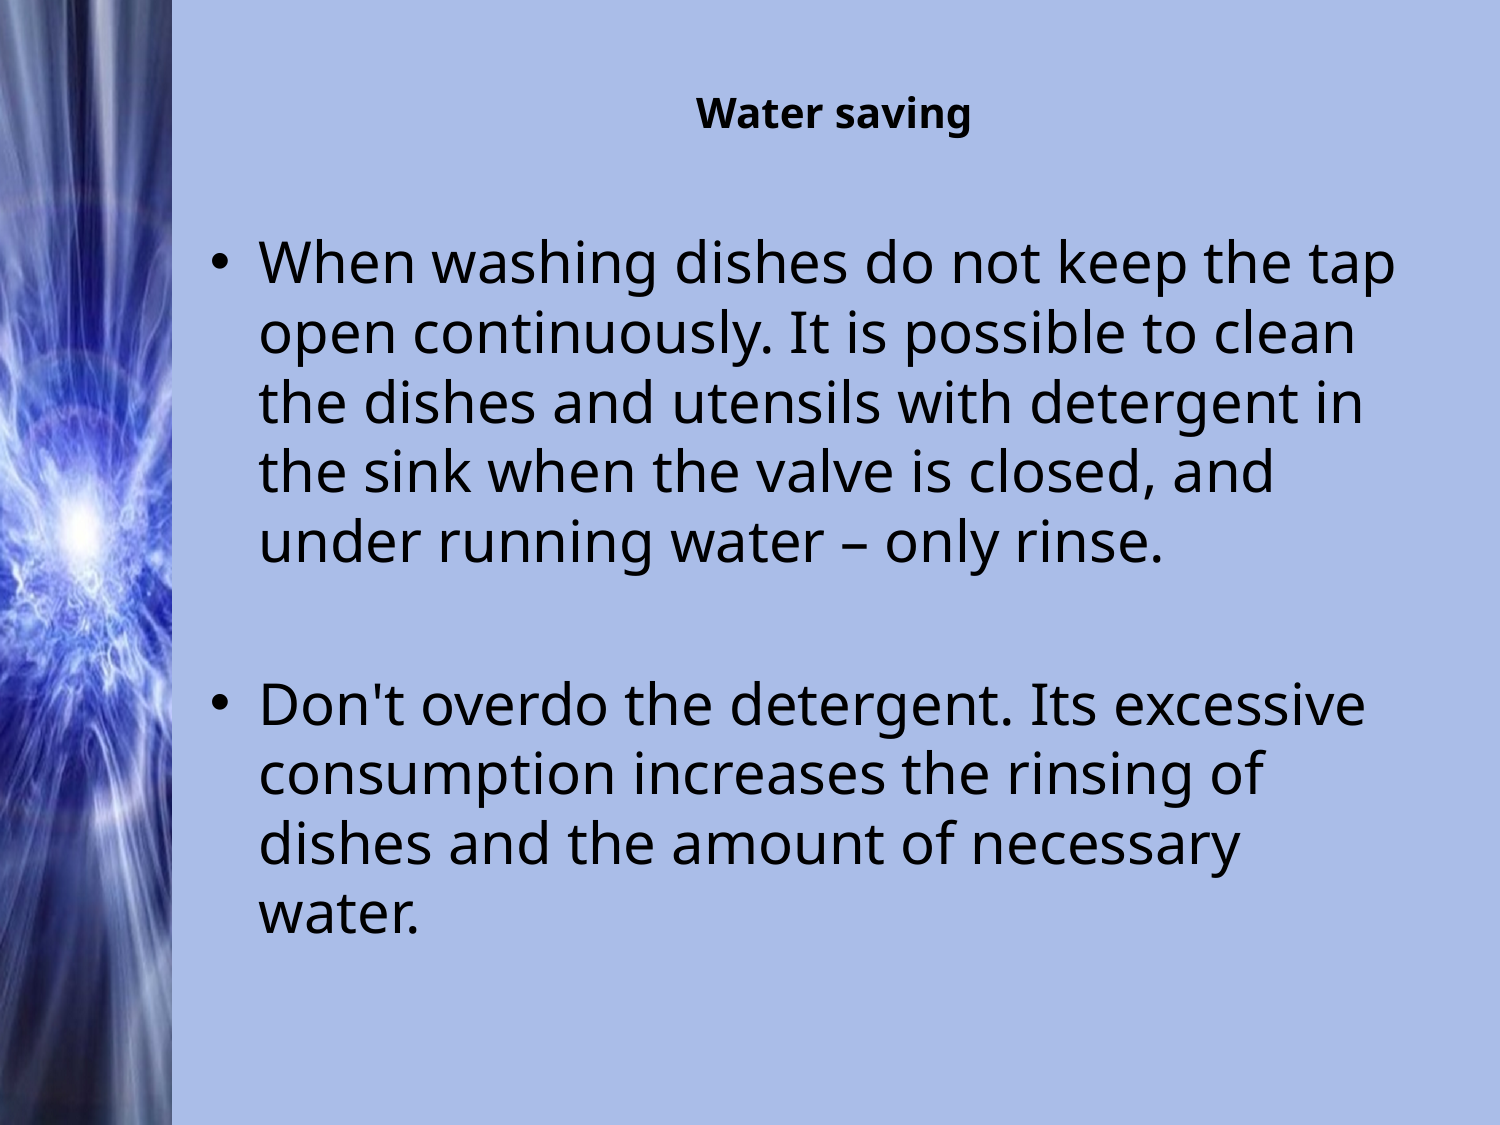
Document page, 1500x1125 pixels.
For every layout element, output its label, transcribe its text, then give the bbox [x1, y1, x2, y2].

title Water saving [218, 78, 1451, 197]
picture [0, 0, 1500, 1125]
list When washing dishes do not keep the tap open continuously. It is possible to clean the dishes and utensils with detergent in the sink when the valve is closed, and under running water – only rinse. Don't overdo the detergent. Its excessive consumption increases the rinsing of dishes and the amount of necessary water. [194, 137, 1425, 1005]
